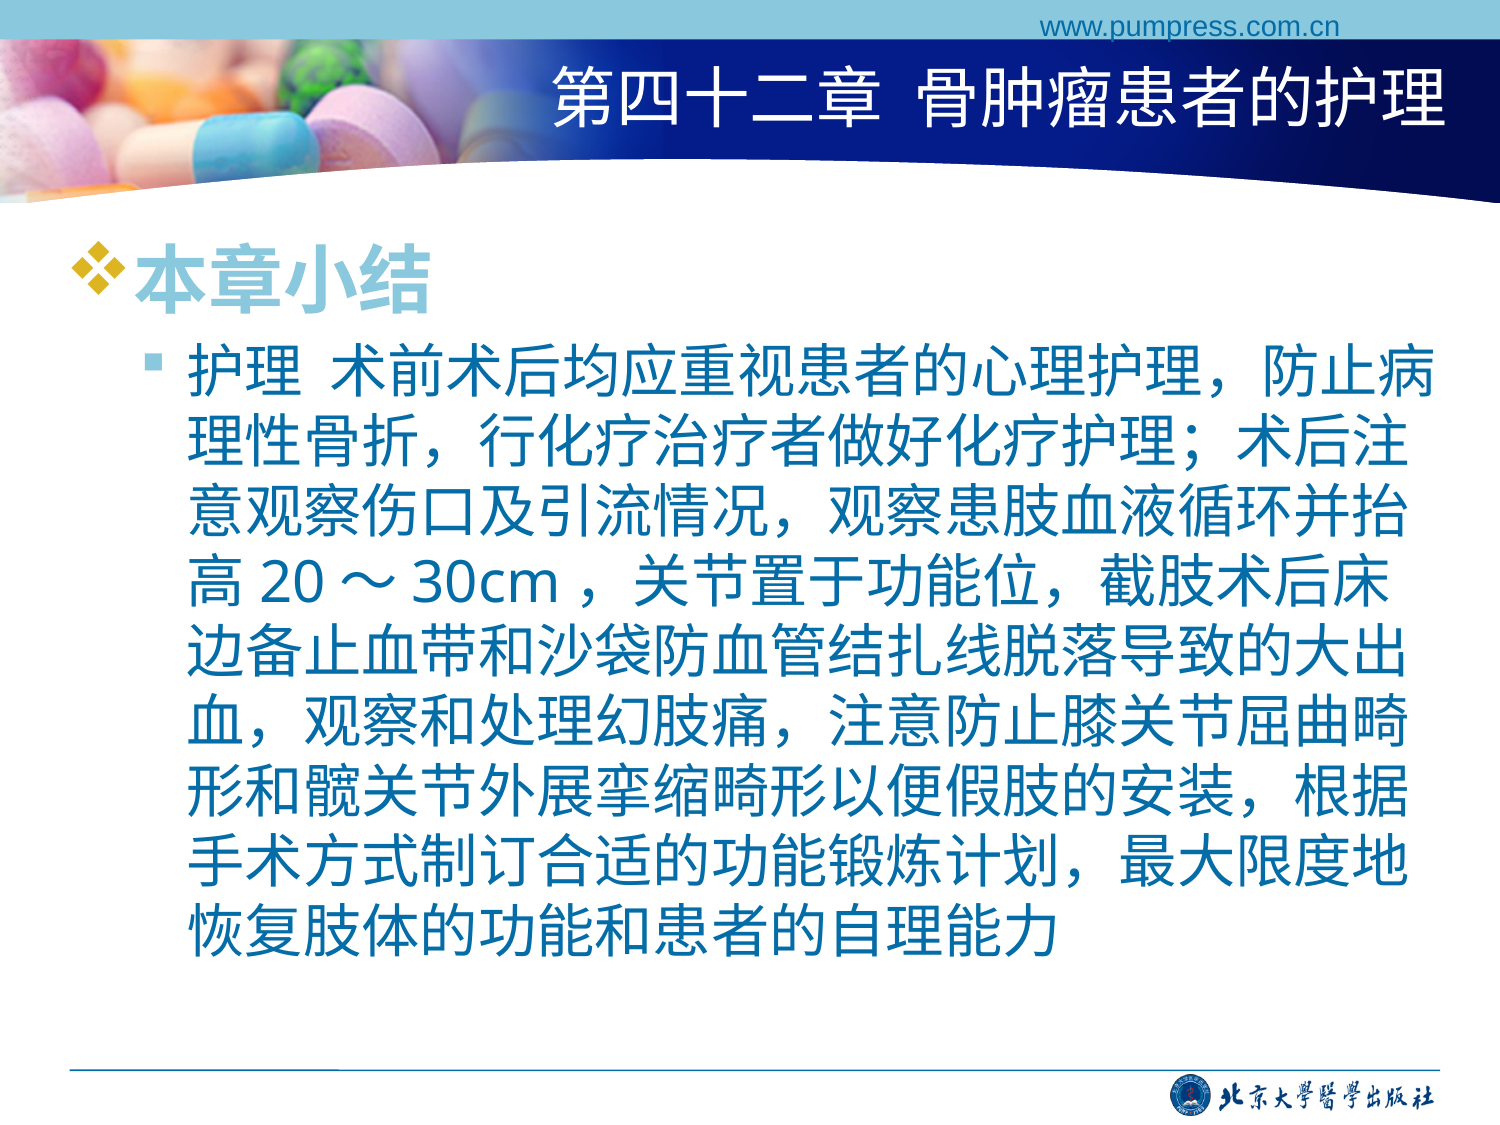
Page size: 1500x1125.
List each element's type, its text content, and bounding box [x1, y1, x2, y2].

list 本章小结 护理 术前术后均应重视患者的心理护理，防止病理性骨折，行化疗治疗者做好化疗护理；术后注意观察伤口及引流情况，观察患肢血液循环并抬高20～30cm，关节置于功能位，截肢术后床边备止血带和沙袋防血管结扎线脱落导致的大出血，观察和处理幻肢痛，注意防止膝关节屈曲畸形和髋关节外展挛缩畸形以便假肢的安装，根据手术方式制订合适的功能锻炼计划，最大限度地恢复肢体的功能和患者的自理能力 [49, 224, 1463, 1026]
slide_number www.pumpress.com.cn [1025, 0, 1463, 38]
picture [1170, 1074, 1436, 1118]
picture [0, 40, 1500, 203]
title 第四十二章 骨肿瘤患者的护理 [137, 49, 1463, 143]
